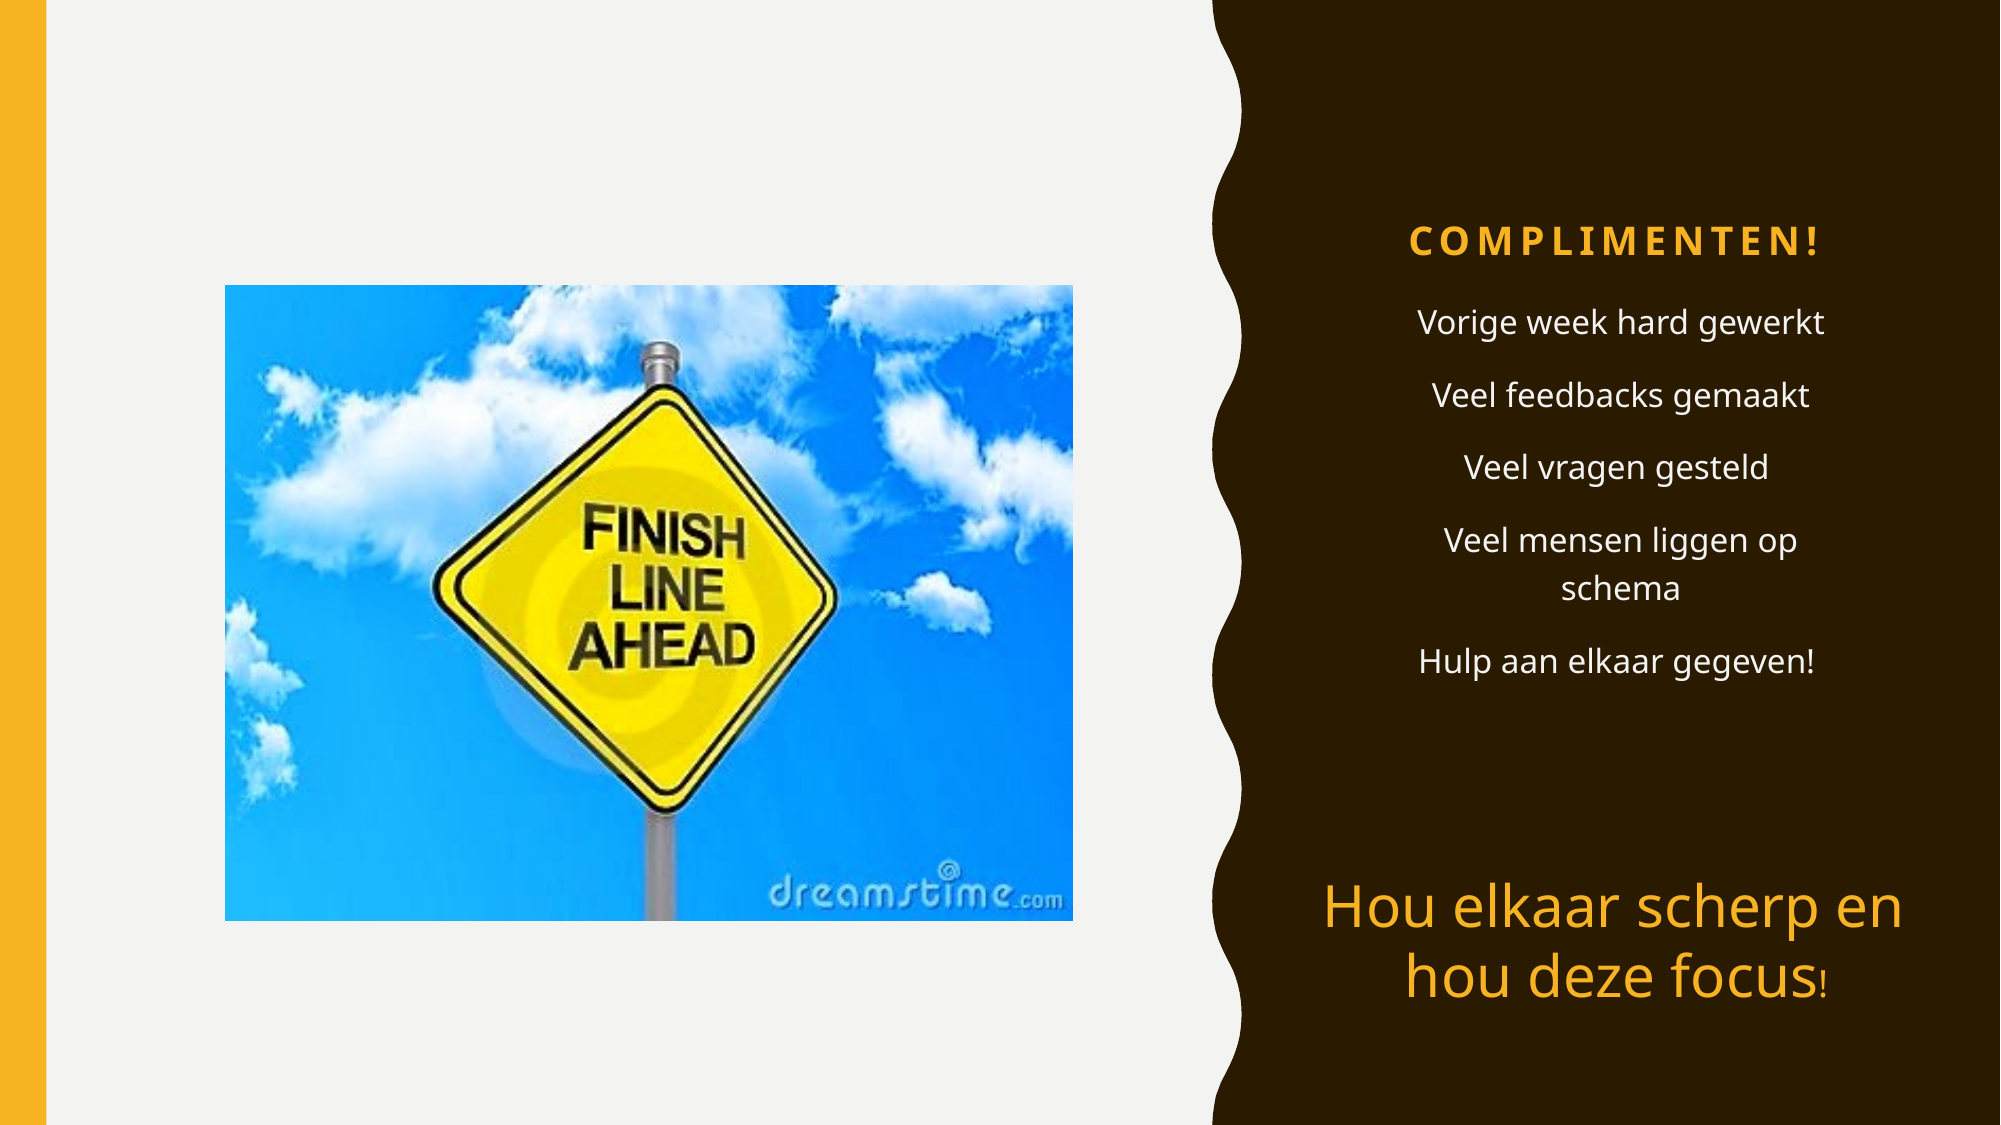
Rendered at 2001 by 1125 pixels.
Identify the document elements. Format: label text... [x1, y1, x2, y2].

title Complimenten! [1367, 75, 1875, 272]
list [225, 285, 1073, 921]
list Vorige week hard gewerkt Veel feedbacks gemaakt Veel vragen gesteld Veel mensen liggen op schema Hulp aan elkaar gegeven! [1367, 285, 1875, 861]
text_box Hou elkaar scherp en hou deze focus! [1308, 861, 1935, 1017]
